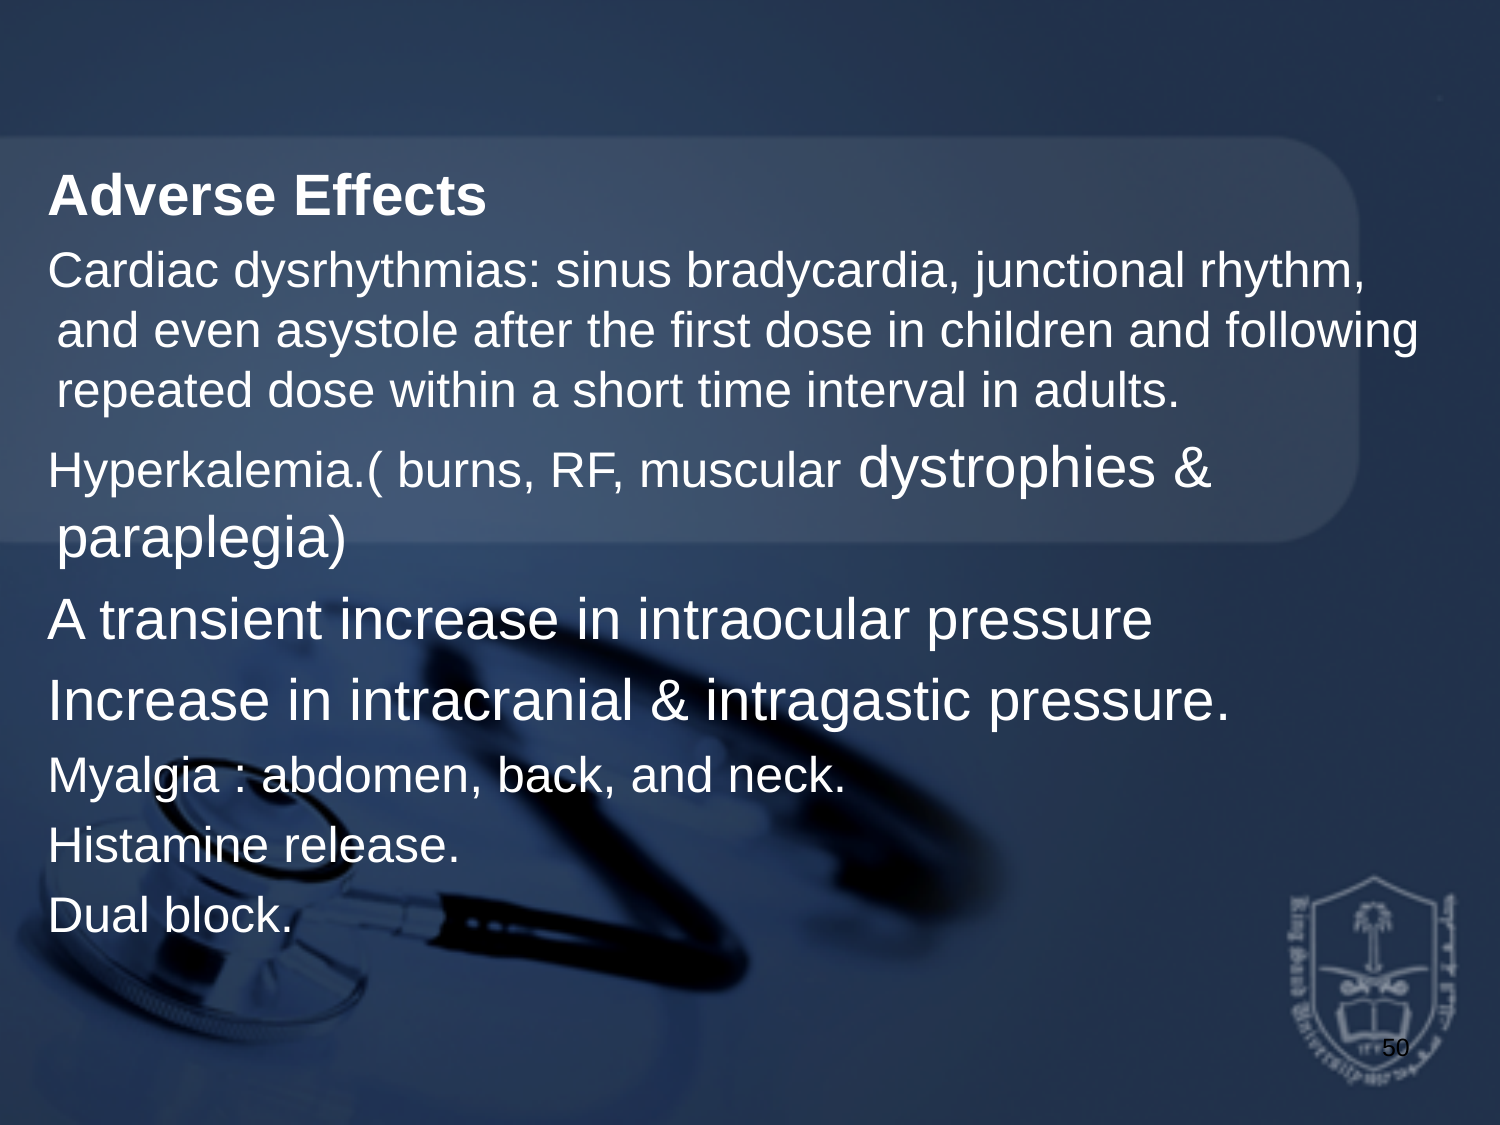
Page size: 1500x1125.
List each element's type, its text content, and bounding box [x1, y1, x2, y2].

slide_number 50 [1074, 1024, 1426, 1103]
list Adverse Effects Cardiac dysrhythmias: sinus bradycardia, junctional rhythm, and even asystole after the first dose in children and following repeated dose within a short time interval in adults. Hyperkalemia.( burns, RF, muscular dystrophies & paraplegia) A transient increase in intraocular pressure Increase in intracranial & intragastic pressure. Myalgia : abdomen, back, and neck. Histamine release. Dual block. [12, 149, 1475, 1125]
picture [0, 0, 1500, 1125]
